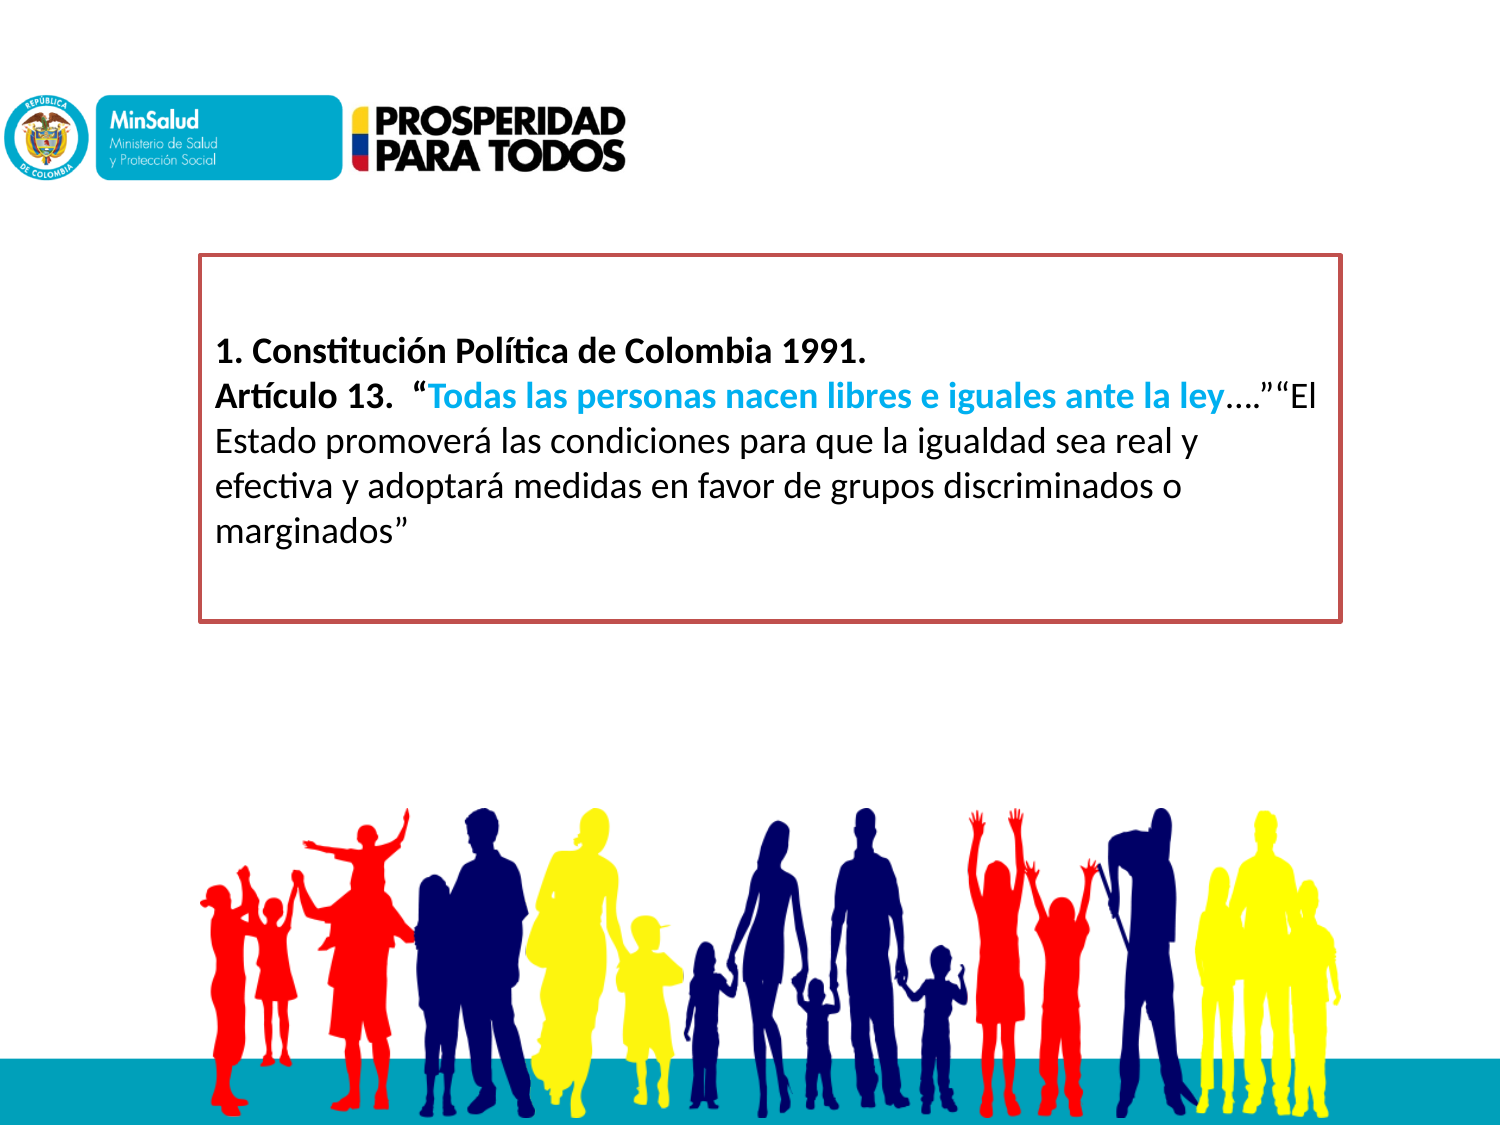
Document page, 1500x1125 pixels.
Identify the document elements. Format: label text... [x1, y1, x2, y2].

text_box 1. Constitución Política de Colombia 1991. Artículo 13. “Todas las personas nacen libres e iguales ante la ley….”“El Estado promoverá las condiciones para que la igualdad sea real y efectiva y adoptará medidas en favor de grupos discriminados o marginados” [198, 253, 1343, 624]
picture [199, 808, 1341, 1118]
picture [0, 78, 632, 194]
